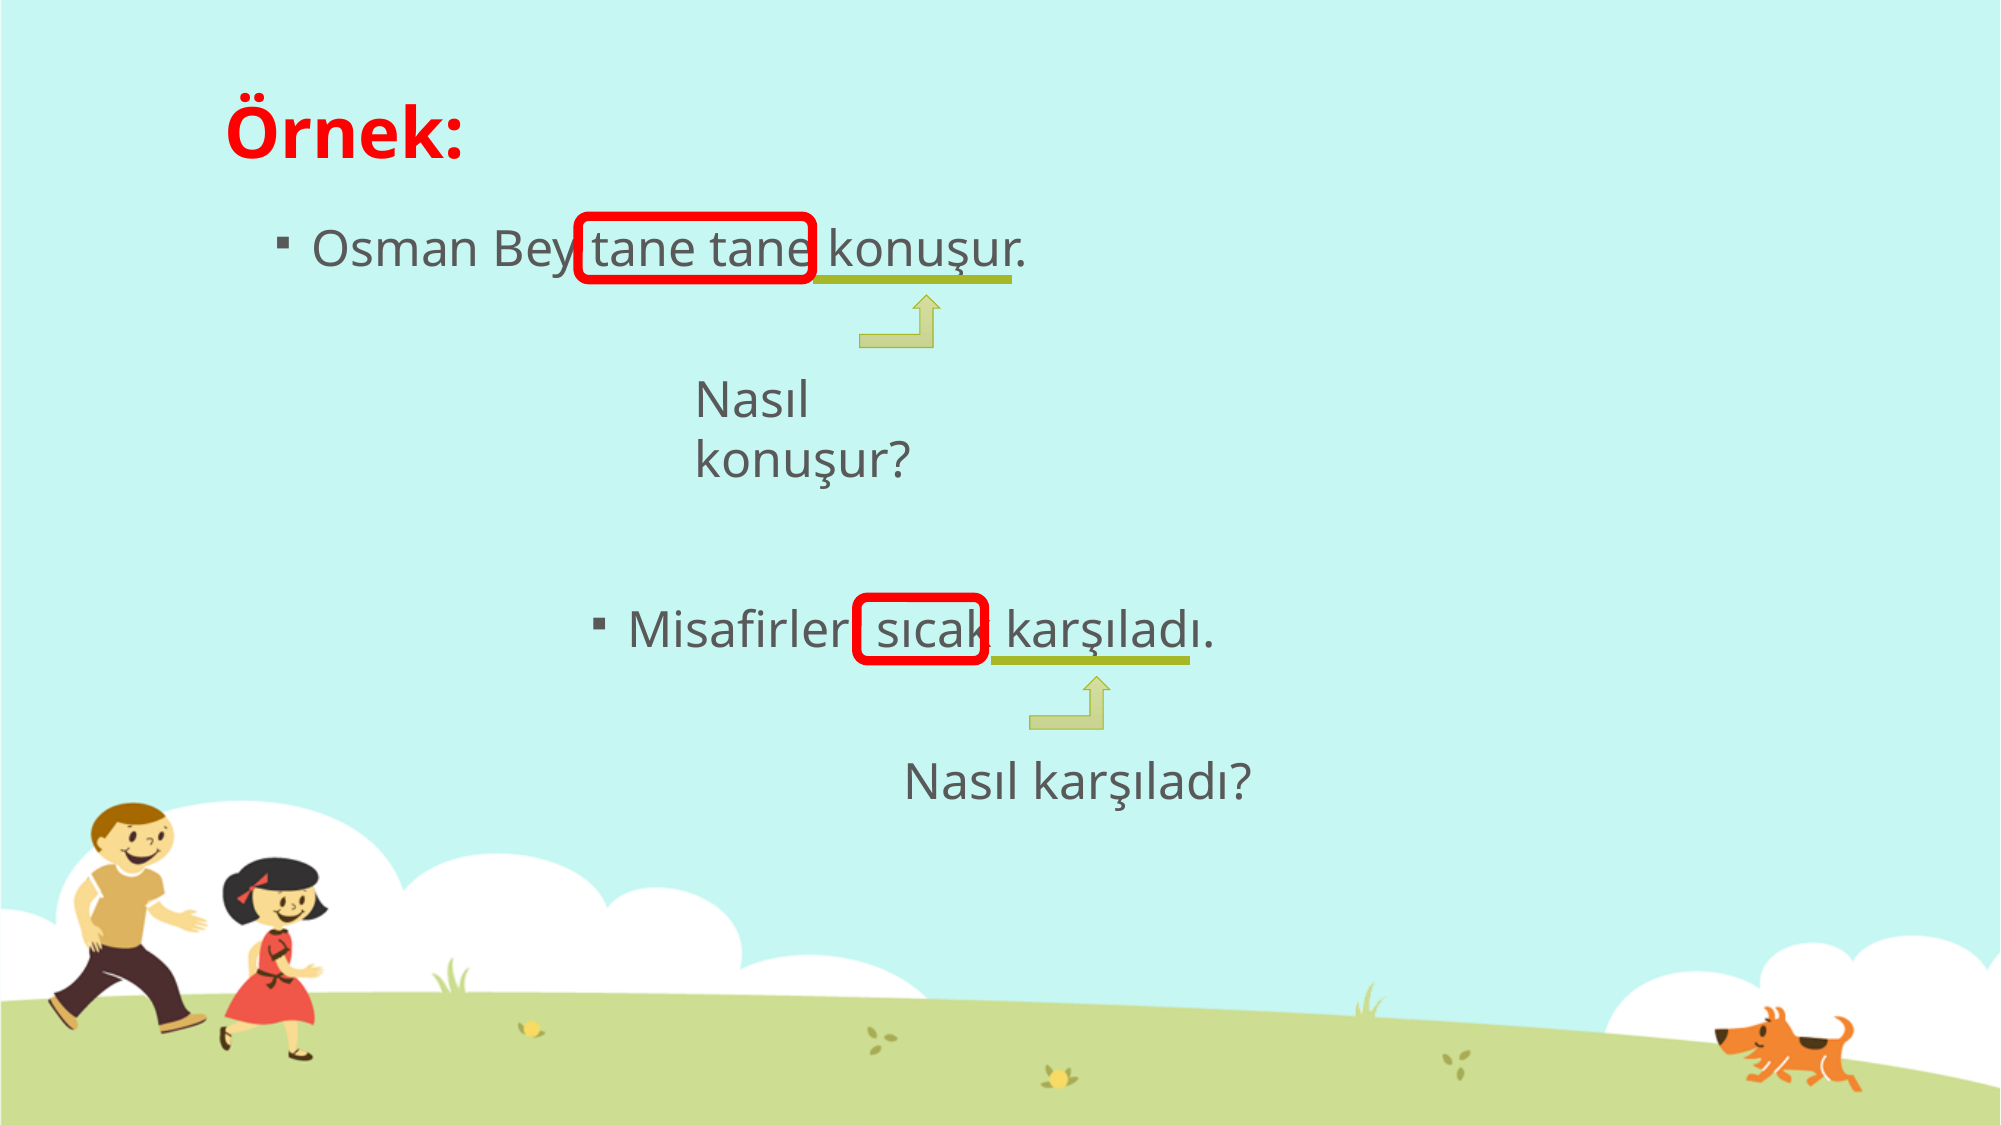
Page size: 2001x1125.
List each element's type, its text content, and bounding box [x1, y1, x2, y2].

text_box Osman Bey tane tane konuşur. [251, 216, 1975, 308]
text_box Nasıl karşıladı? [889, 741, 1276, 817]
title Örnek: [209, 81, 483, 182]
text_box Misafirleri sıcak karşıladı. [567, 597, 1853, 689]
text_box Nasıl konuşur? [679, 359, 1040, 495]
text_box [578, 216, 813, 280]
text_box [856, 597, 985, 661]
text_box [859, 294, 941, 349]
picture [0, 0, 2001, 1125]
text_box [1029, 675, 1111, 730]
